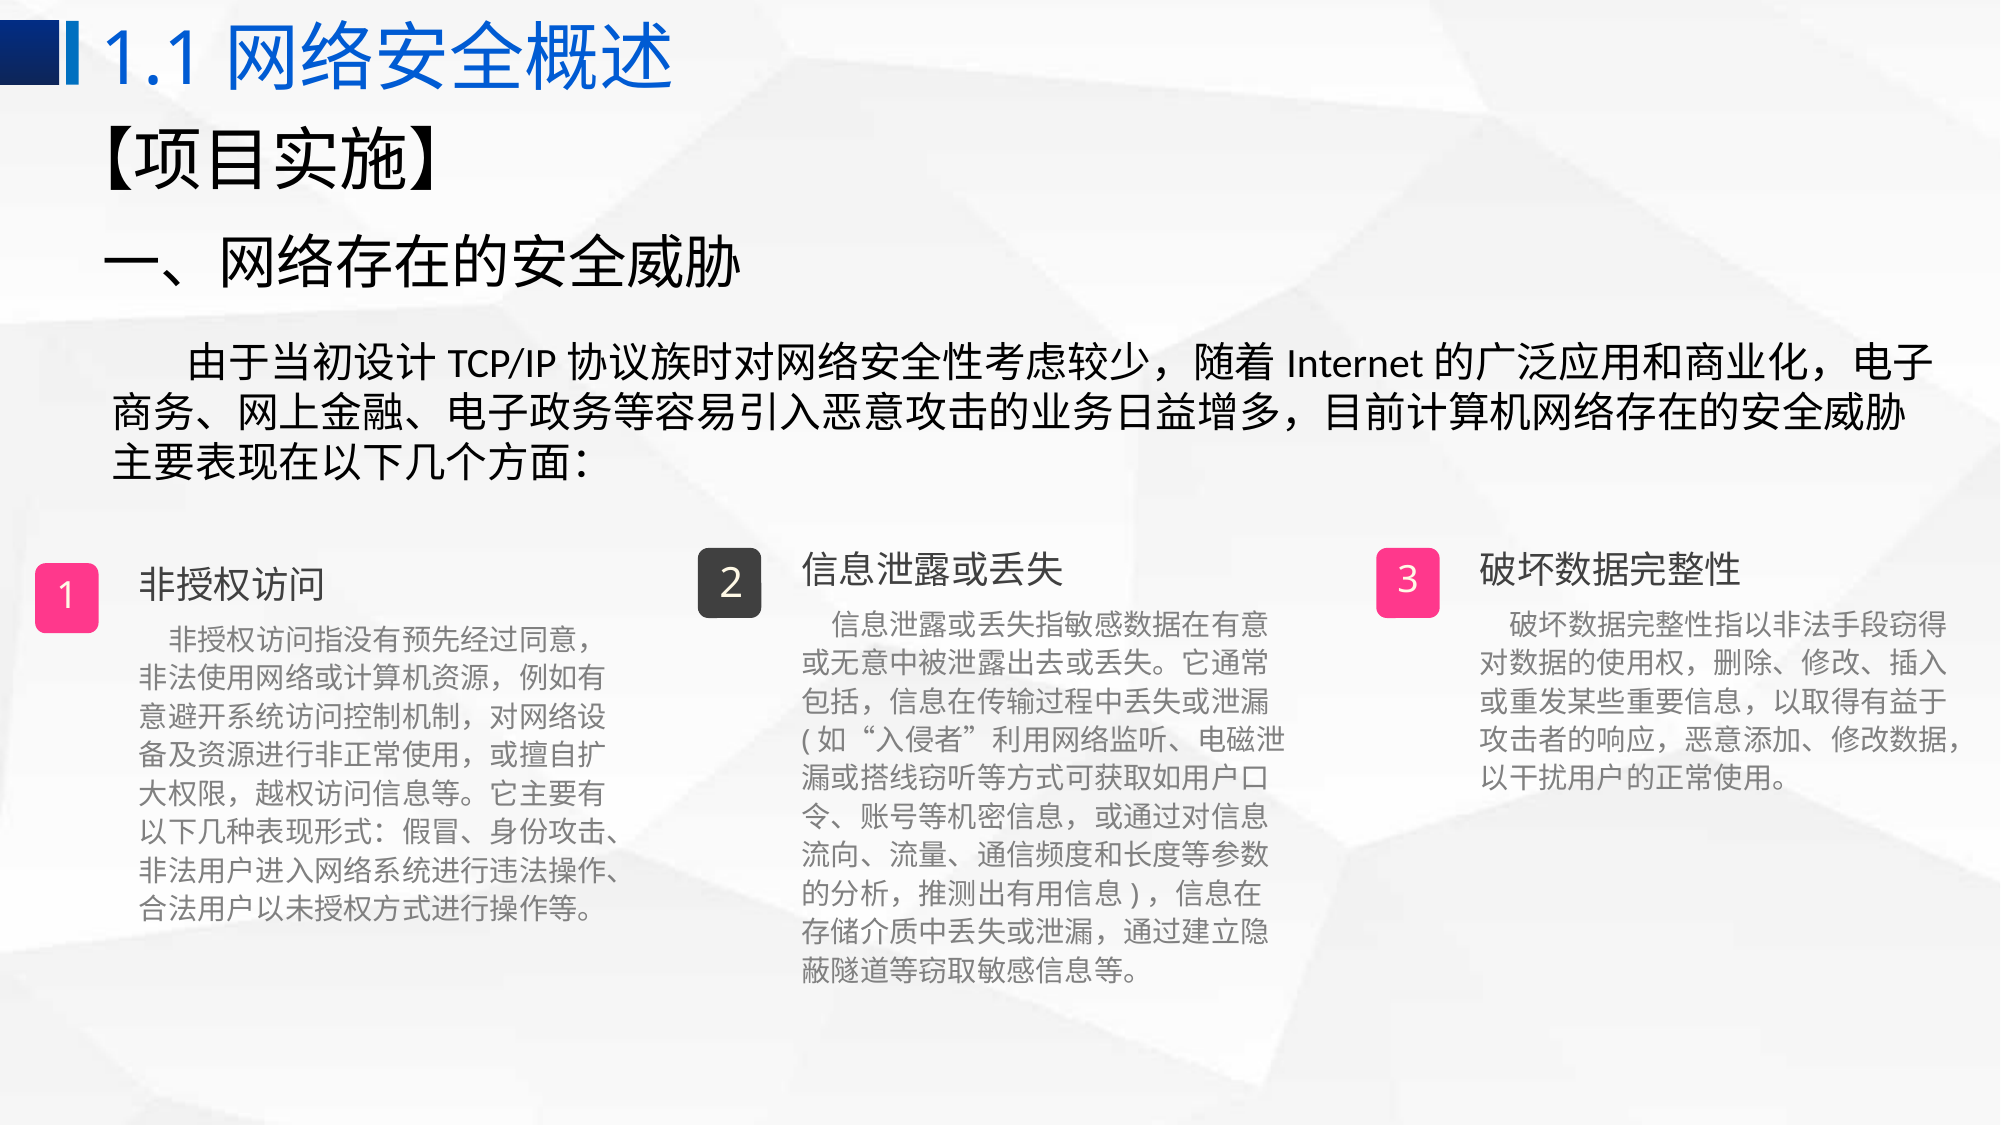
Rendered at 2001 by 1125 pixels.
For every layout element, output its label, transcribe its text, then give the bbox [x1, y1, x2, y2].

title 【项目实施】 [49, 117, 624, 208]
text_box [697, 538, 1305, 999]
text_box 由于当初设计TCP/IP协议族时对网络安全性考虑较少，随着Internet的广泛应用和商业化，电子商务、网上金融、电子政务等容易引入恶意攻击的业务日益增多，目前计算机网络存在的安全威胁主要表现在以下几个方面： [97, 328, 1960, 494]
text_box 1.1网络安全概述 [85, 9, 1441, 101]
picture [0, 0, 2001, 1125]
text_box [66, 20, 79, 85]
text_box 一、网络存在的安全威胁 [87, 217, 800, 329]
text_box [35, 553, 642, 936]
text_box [1376, 538, 1983, 805]
text_box [0, 20, 60, 85]
